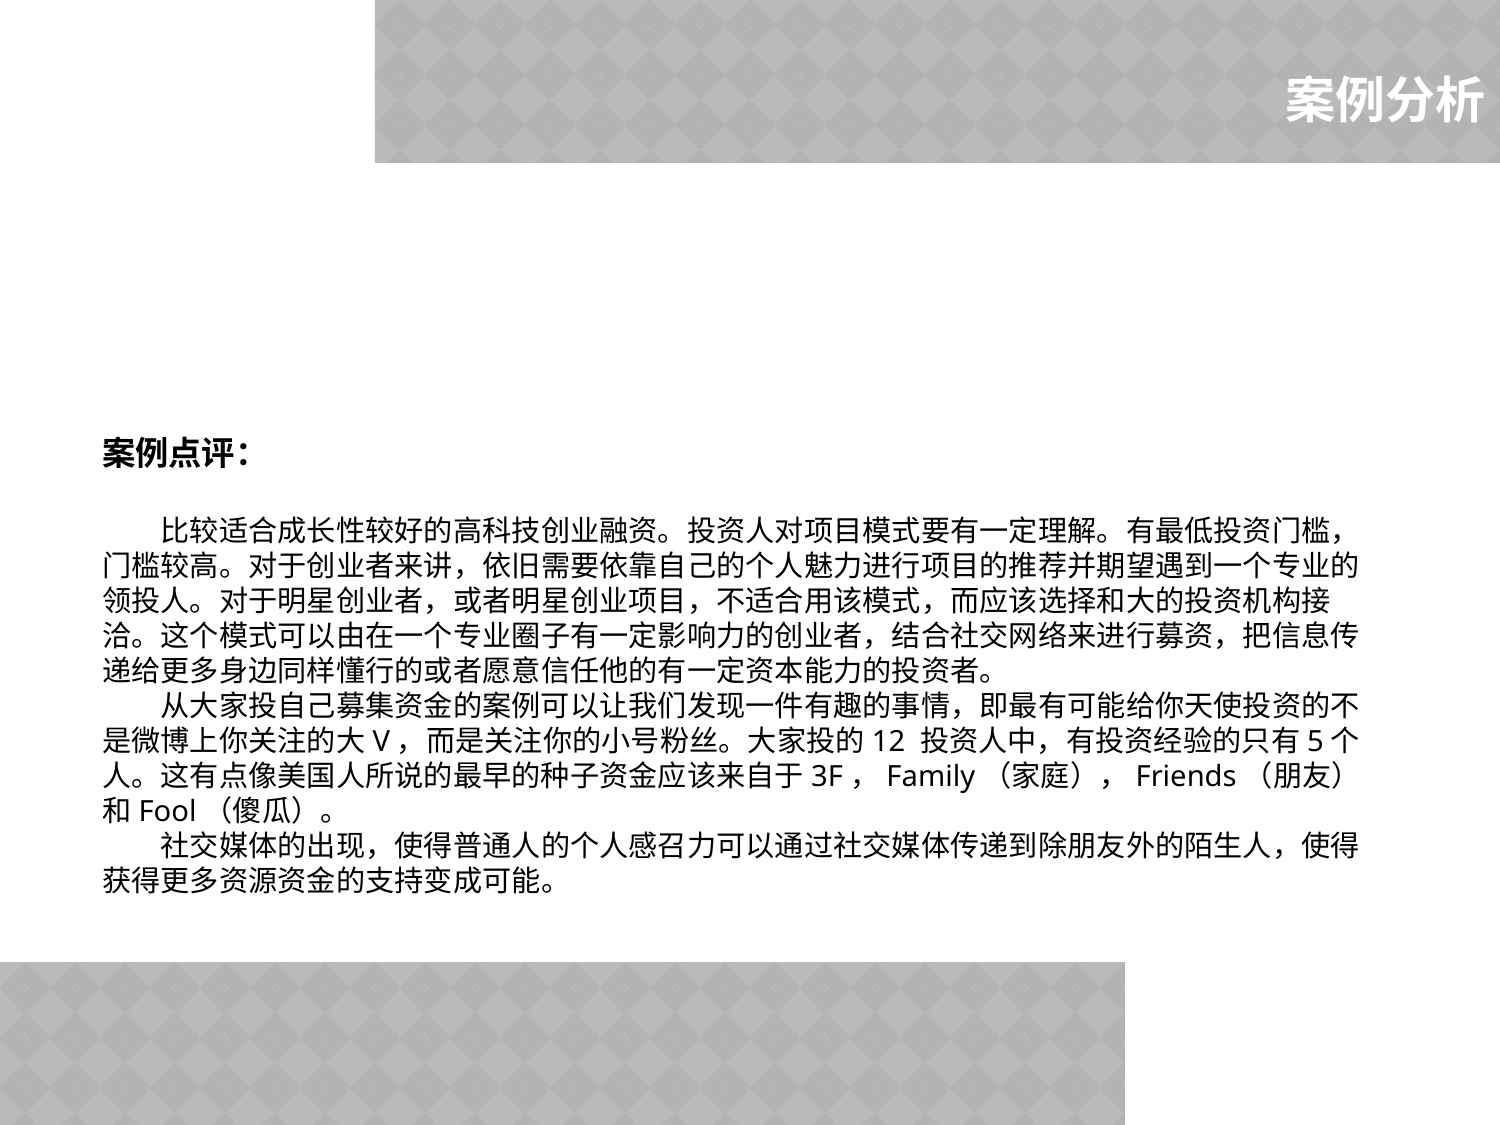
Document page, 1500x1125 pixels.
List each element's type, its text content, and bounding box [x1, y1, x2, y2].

text_box 案例分析 [662, 61, 1500, 137]
text_box 案例点评： 比较适合成长性较好的高科技创业融资。投资人对项目模式要有一定理解。有最低投资门槛，门槛较高。对于创业者来讲，依旧需要依靠自己的个人魅力进行项目的推荐并期望遇到一个专业的领投人。对于明星创业者，或者明星创业项目，不适合用该模式，而应该选择和大的投资机构接洽。这个模式可以由在一个专业圈子有一定影响力的创业者，结合社交网络来进行募资，把信息传递给更多身边同样懂行的或者愿意信任他的有一定资本能力的投资者。 从大家投自己募集资金的案例可以让我们发现一件有趣的事情，即最有可能给你天使投资的不是微博上你关注的大V，而是关注你的小号粉丝。大家投的12 投资人中，有投资经验的只有5个人。这有点像美国人所说的最早的种子资金应该来自于3F，Family（家庭），Friends（朋友）和Fool（傻瓜）。 社交媒体的出现，使得普通人的个人感召力可以通过社交媒体传递到除朋友外的陌生人，使得获得更多资源资金的支持变成可能。 [87, 424, 1388, 905]
